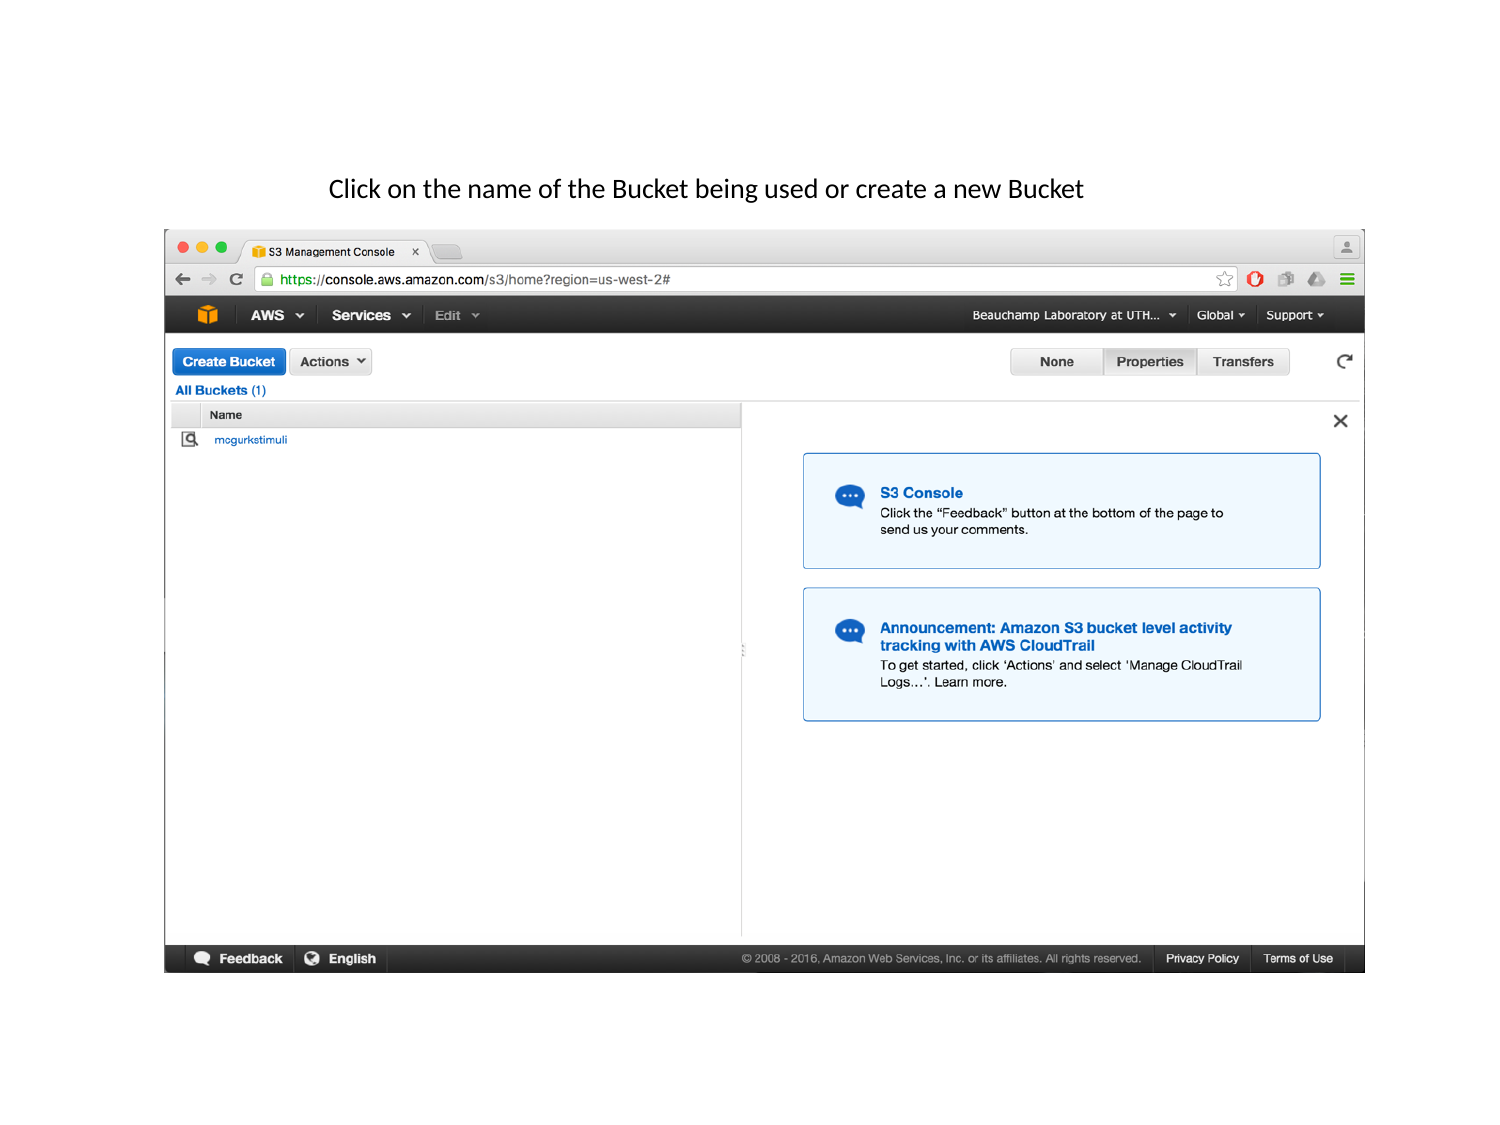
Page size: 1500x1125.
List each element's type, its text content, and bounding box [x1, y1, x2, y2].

text_box Click on the name of the Bucket being used or create a new Bucket [313, 163, 1101, 229]
picture [164, 229, 1365, 973]
